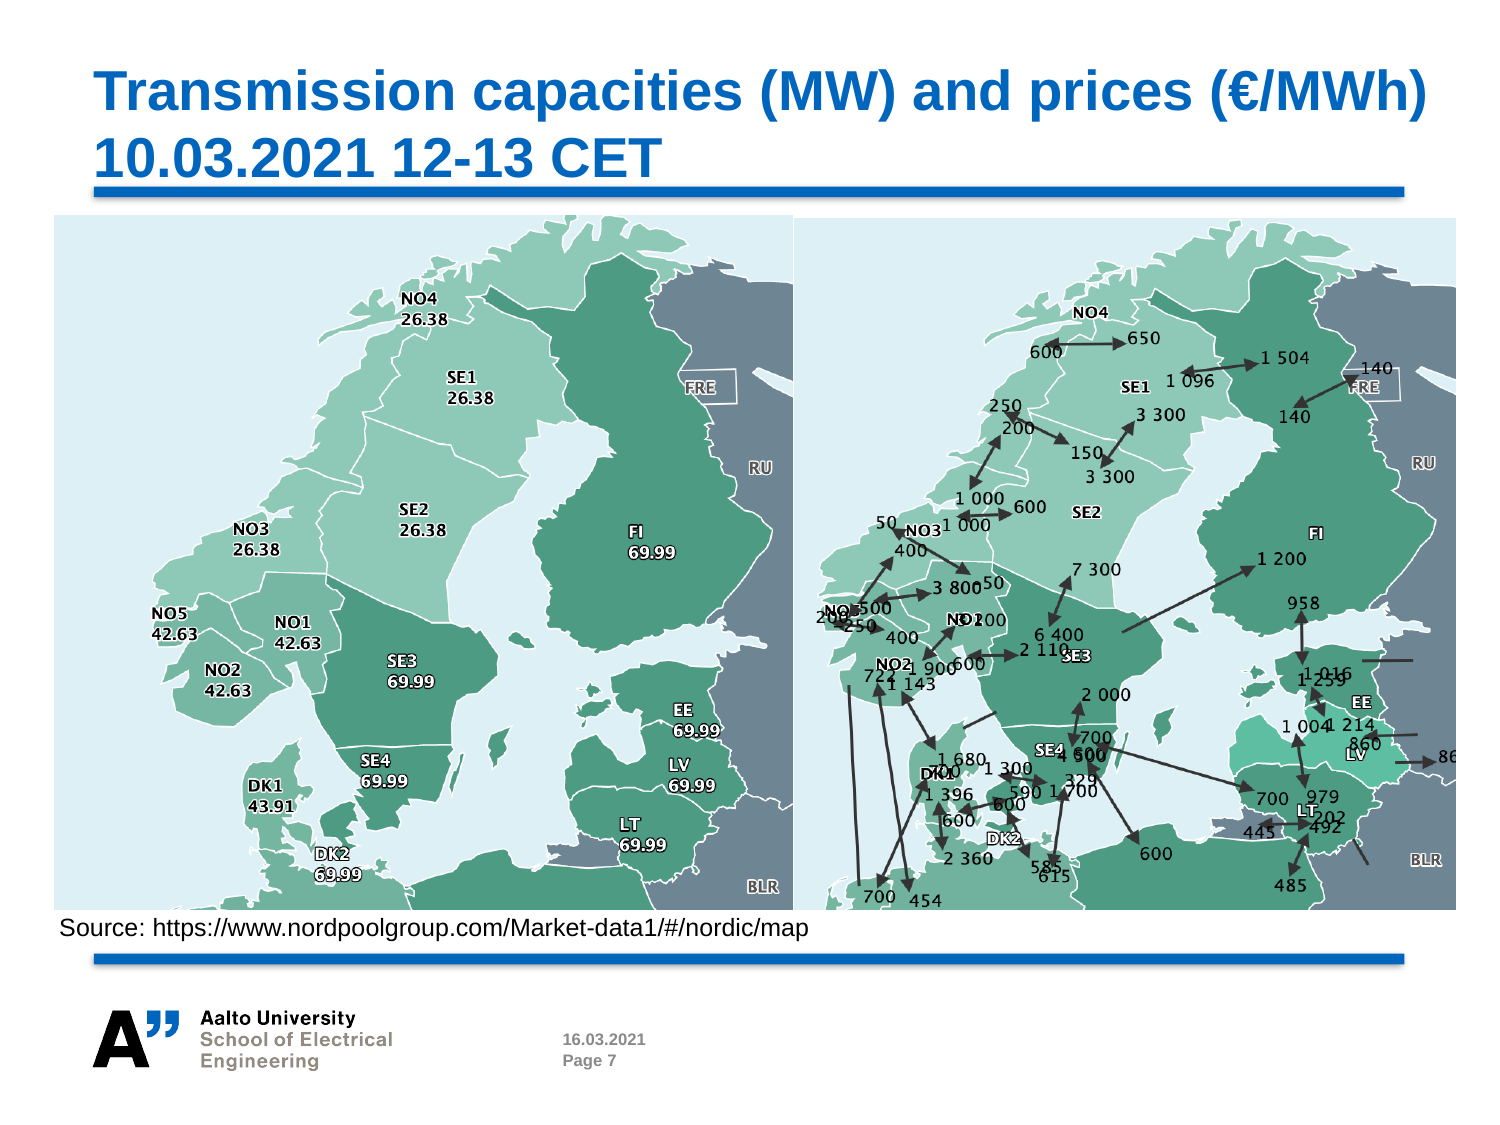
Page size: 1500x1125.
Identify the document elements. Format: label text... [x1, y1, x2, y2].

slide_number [562, 1029, 816, 1050]
picture [54, 214, 793, 910]
text_box Source: https://www.nordpoolgroup.com/Market-data1/#/nordic/map [44, 904, 963, 979]
picture [35, 953, 449, 1125]
title Transmission capacities (MW) and prices (€/MWh) 10.03.2021 12-13 CET [93, 54, 1500, 228]
picture [794, 214, 1456, 910]
slide_number Page 7 [562, 1050, 816, 1071]
